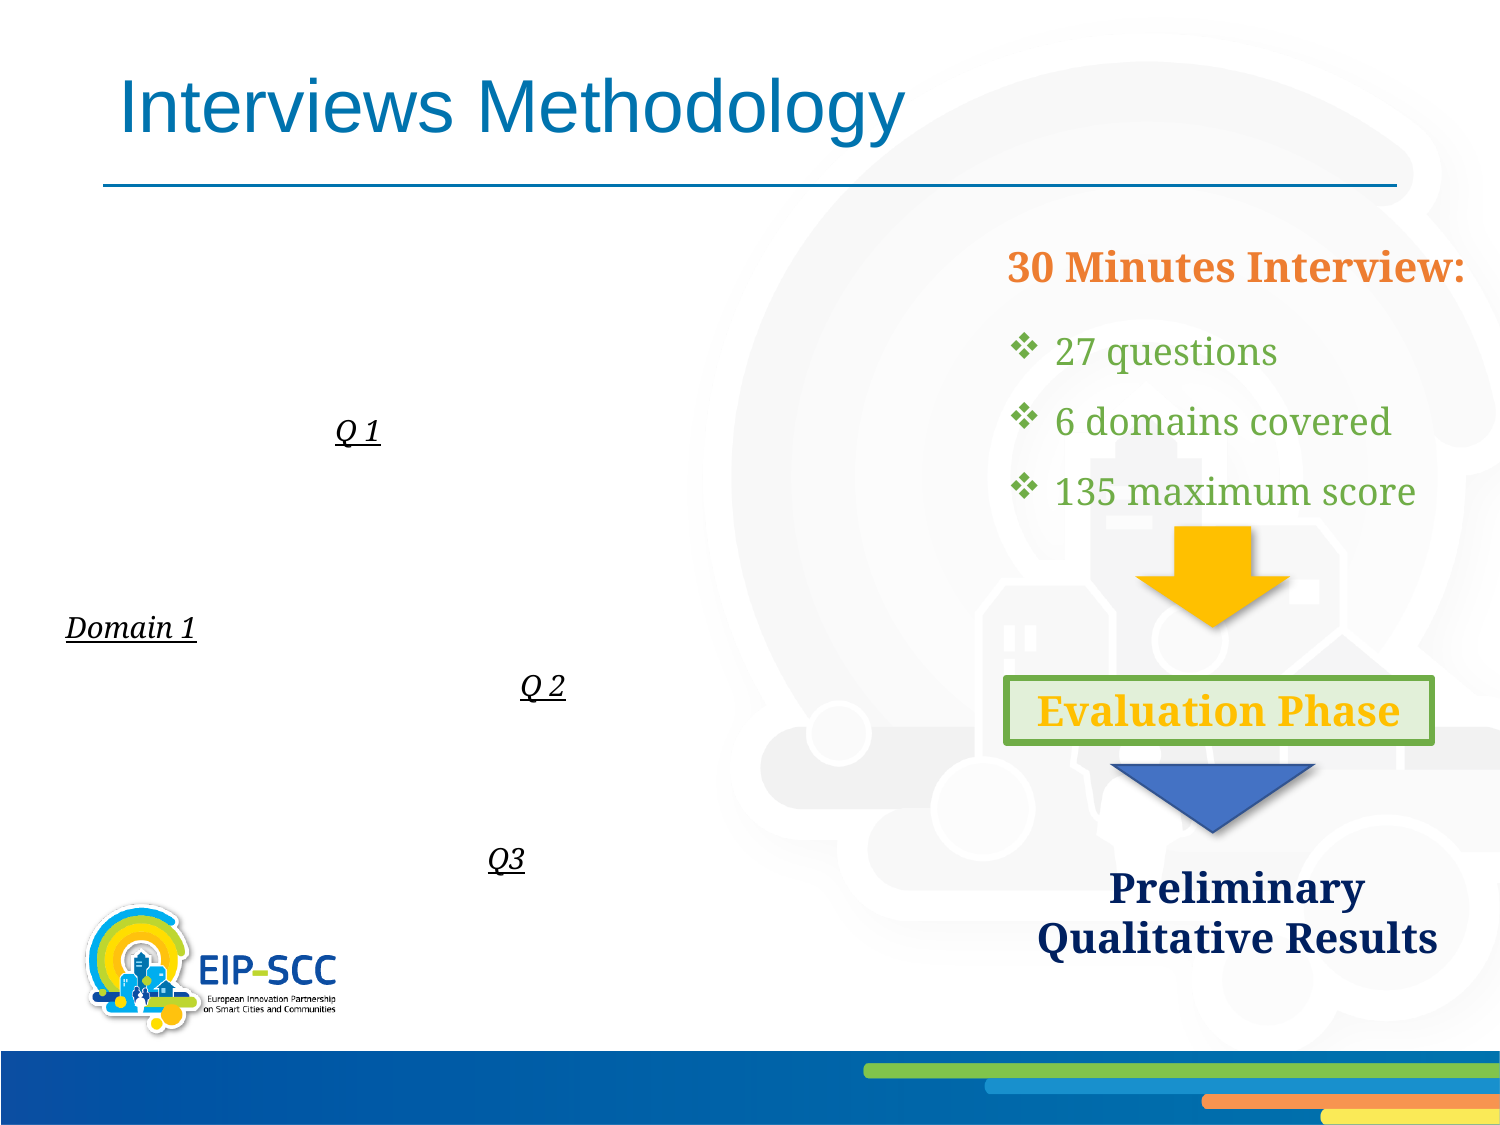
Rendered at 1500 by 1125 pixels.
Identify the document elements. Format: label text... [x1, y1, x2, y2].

text_box [1135, 526, 1291, 628]
text_box [1109, 763, 1316, 834]
title Interviews Methodology [103, 0, 1397, 218]
text_box 30 Minutes Interview: 27 questions 6 domains covered 135 maximum score [993, 233, 1500, 623]
text_box Evaluation Phase [1006, 677, 1432, 743]
picture [0, 0, 1500, 1125]
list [0, 307, 971, 947]
text_box Preliminary Qualitative Results [1006, 853, 1469, 969]
